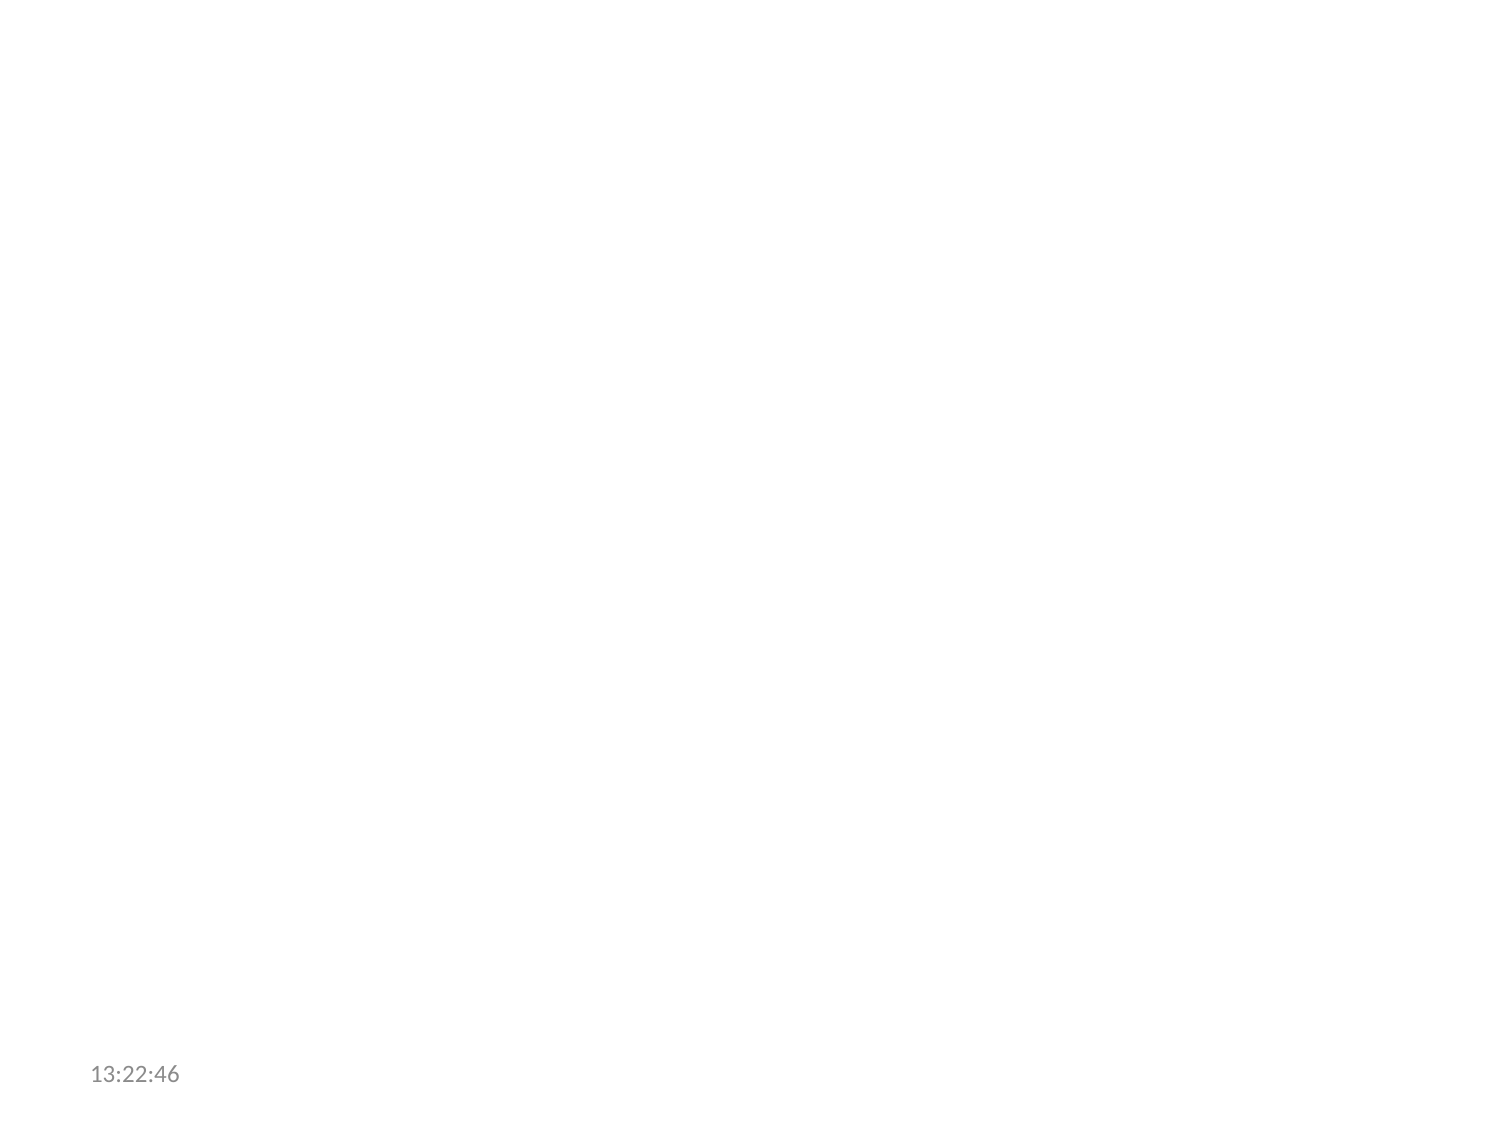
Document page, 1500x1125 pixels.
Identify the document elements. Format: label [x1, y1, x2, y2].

slide_number [75, 1042, 425, 1103]
